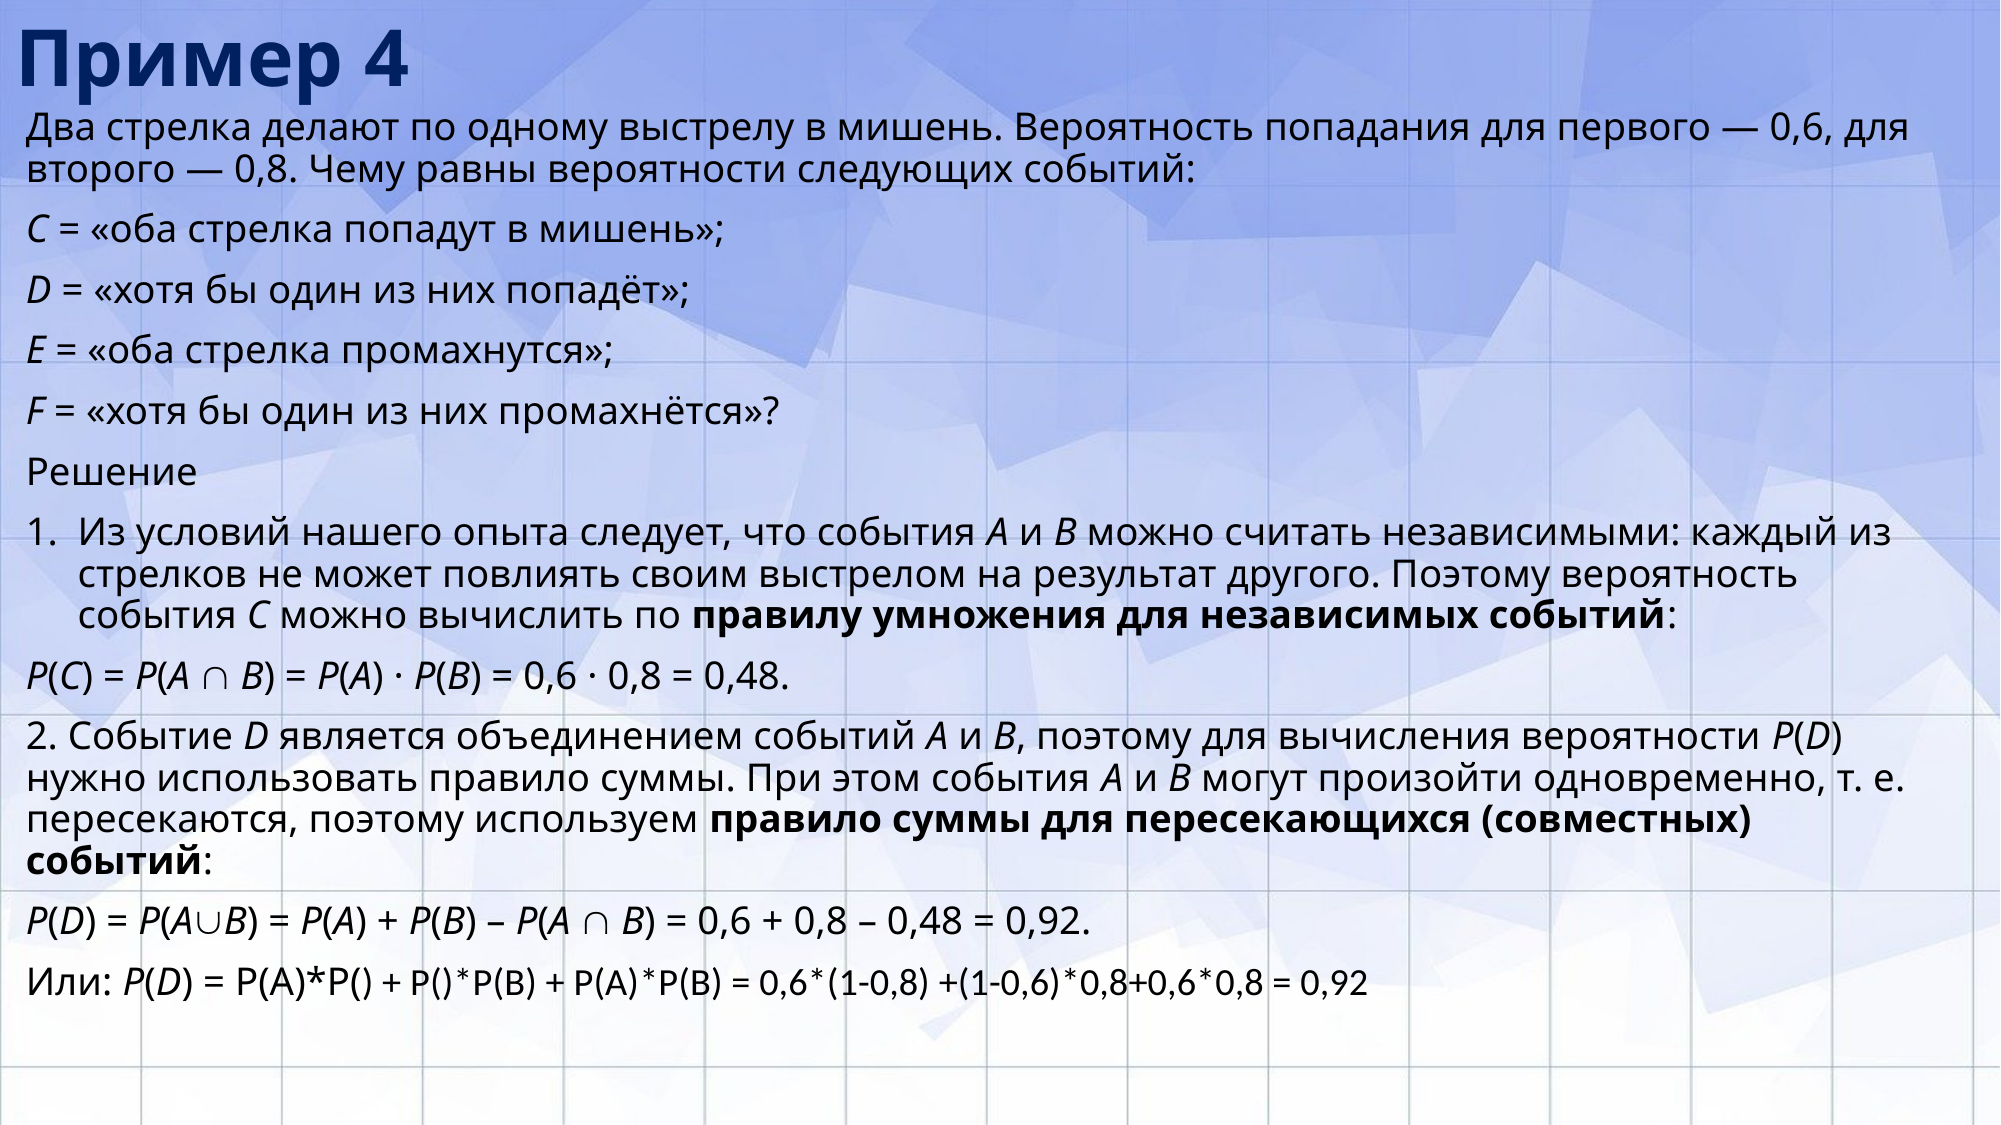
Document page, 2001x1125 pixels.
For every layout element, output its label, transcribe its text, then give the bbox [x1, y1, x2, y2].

title Пример 4 [0, 10, 1708, 112]
picture [0, 0, 2001, 1125]
